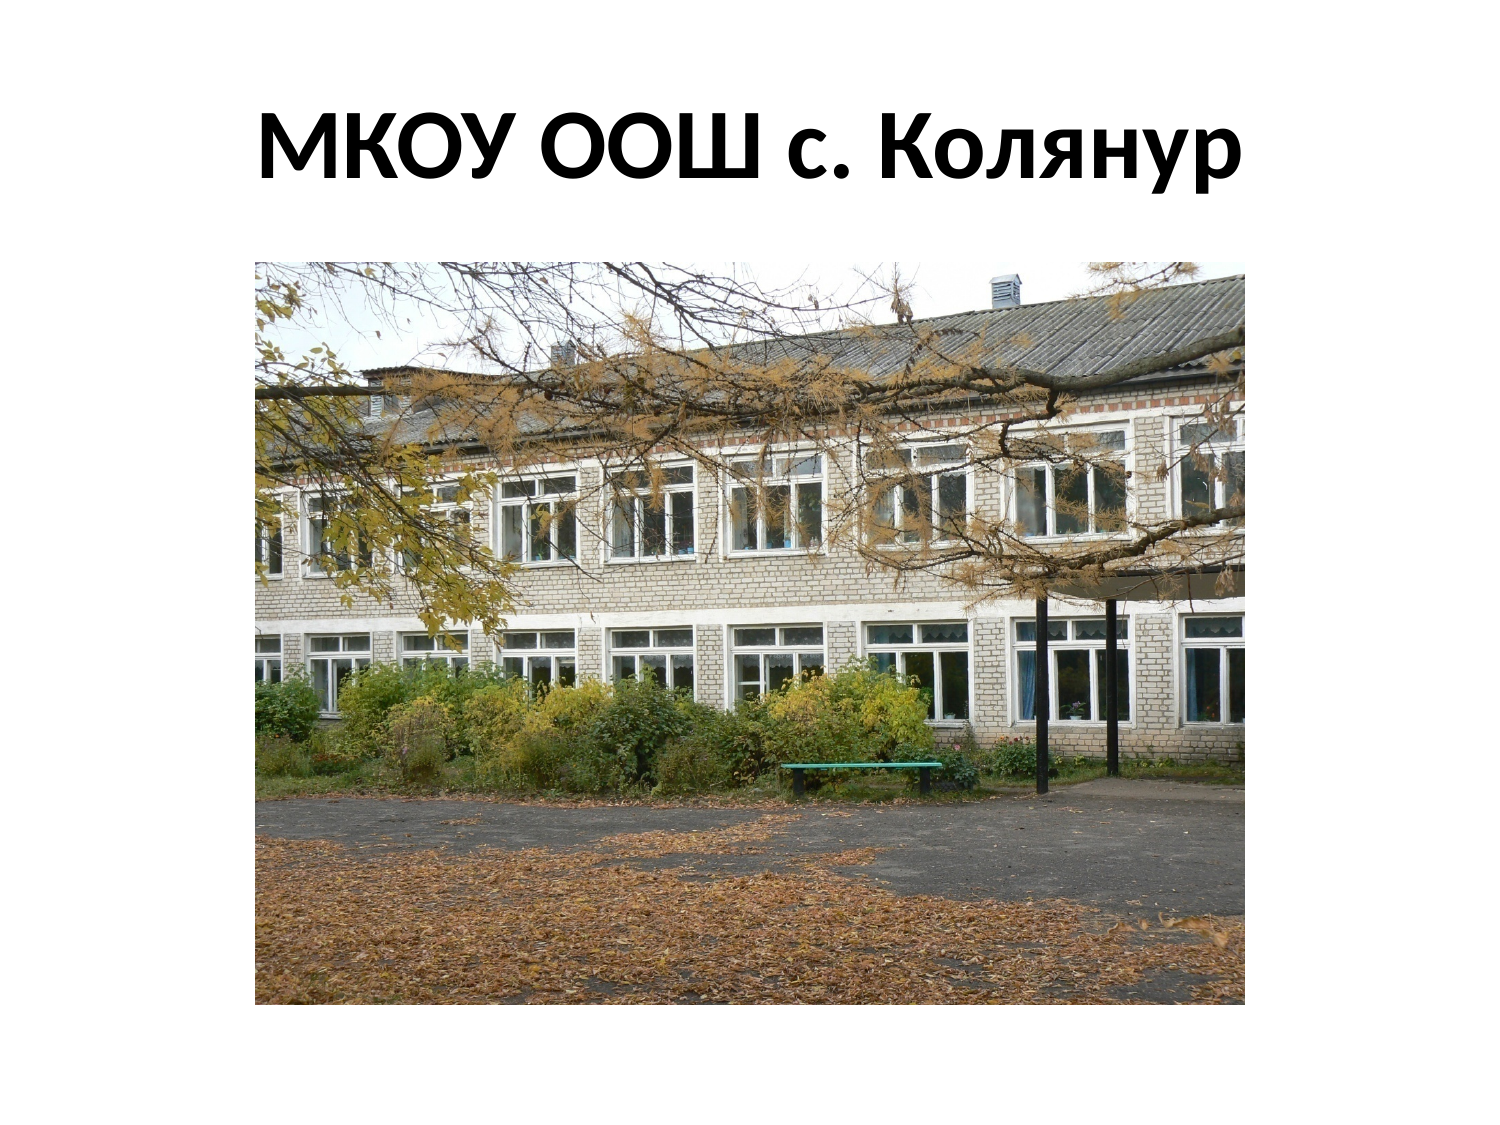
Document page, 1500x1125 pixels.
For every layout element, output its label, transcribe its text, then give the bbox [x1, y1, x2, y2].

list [254, 262, 1246, 1006]
title МКОУ ООШ с. Колянур [75, 45, 1425, 233]
